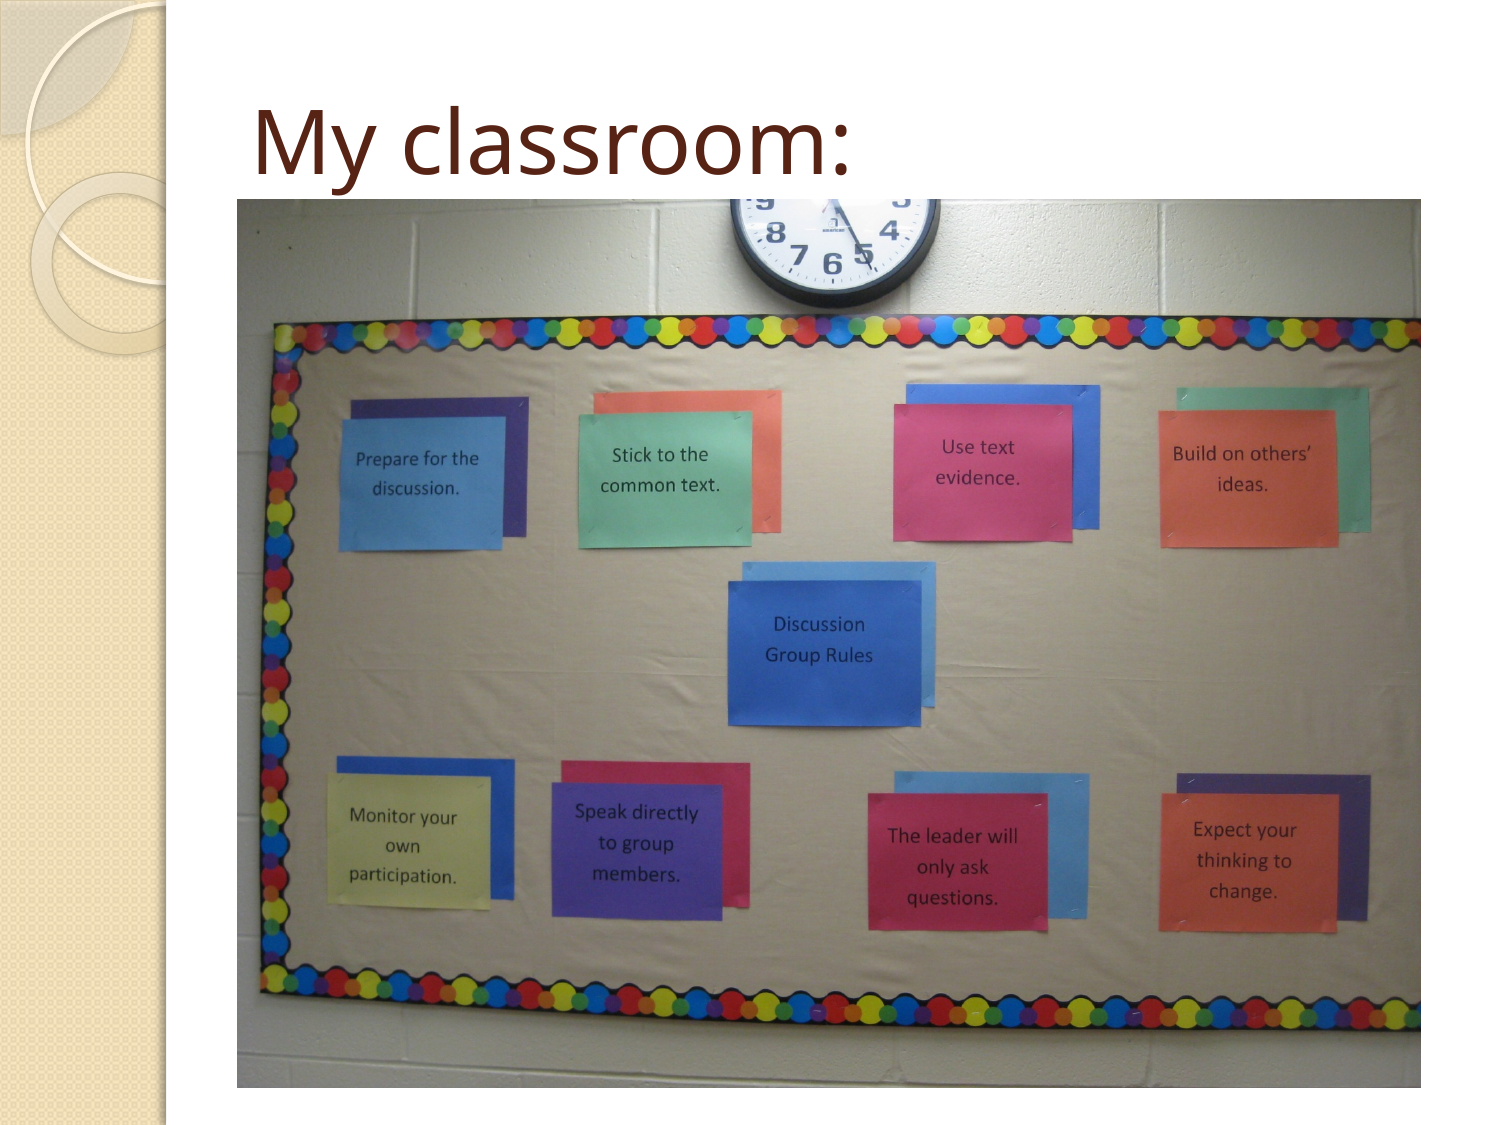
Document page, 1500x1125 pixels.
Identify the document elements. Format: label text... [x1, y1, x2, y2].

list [237, 199, 1422, 1088]
title My classroom: [235, 45, 1466, 233]
